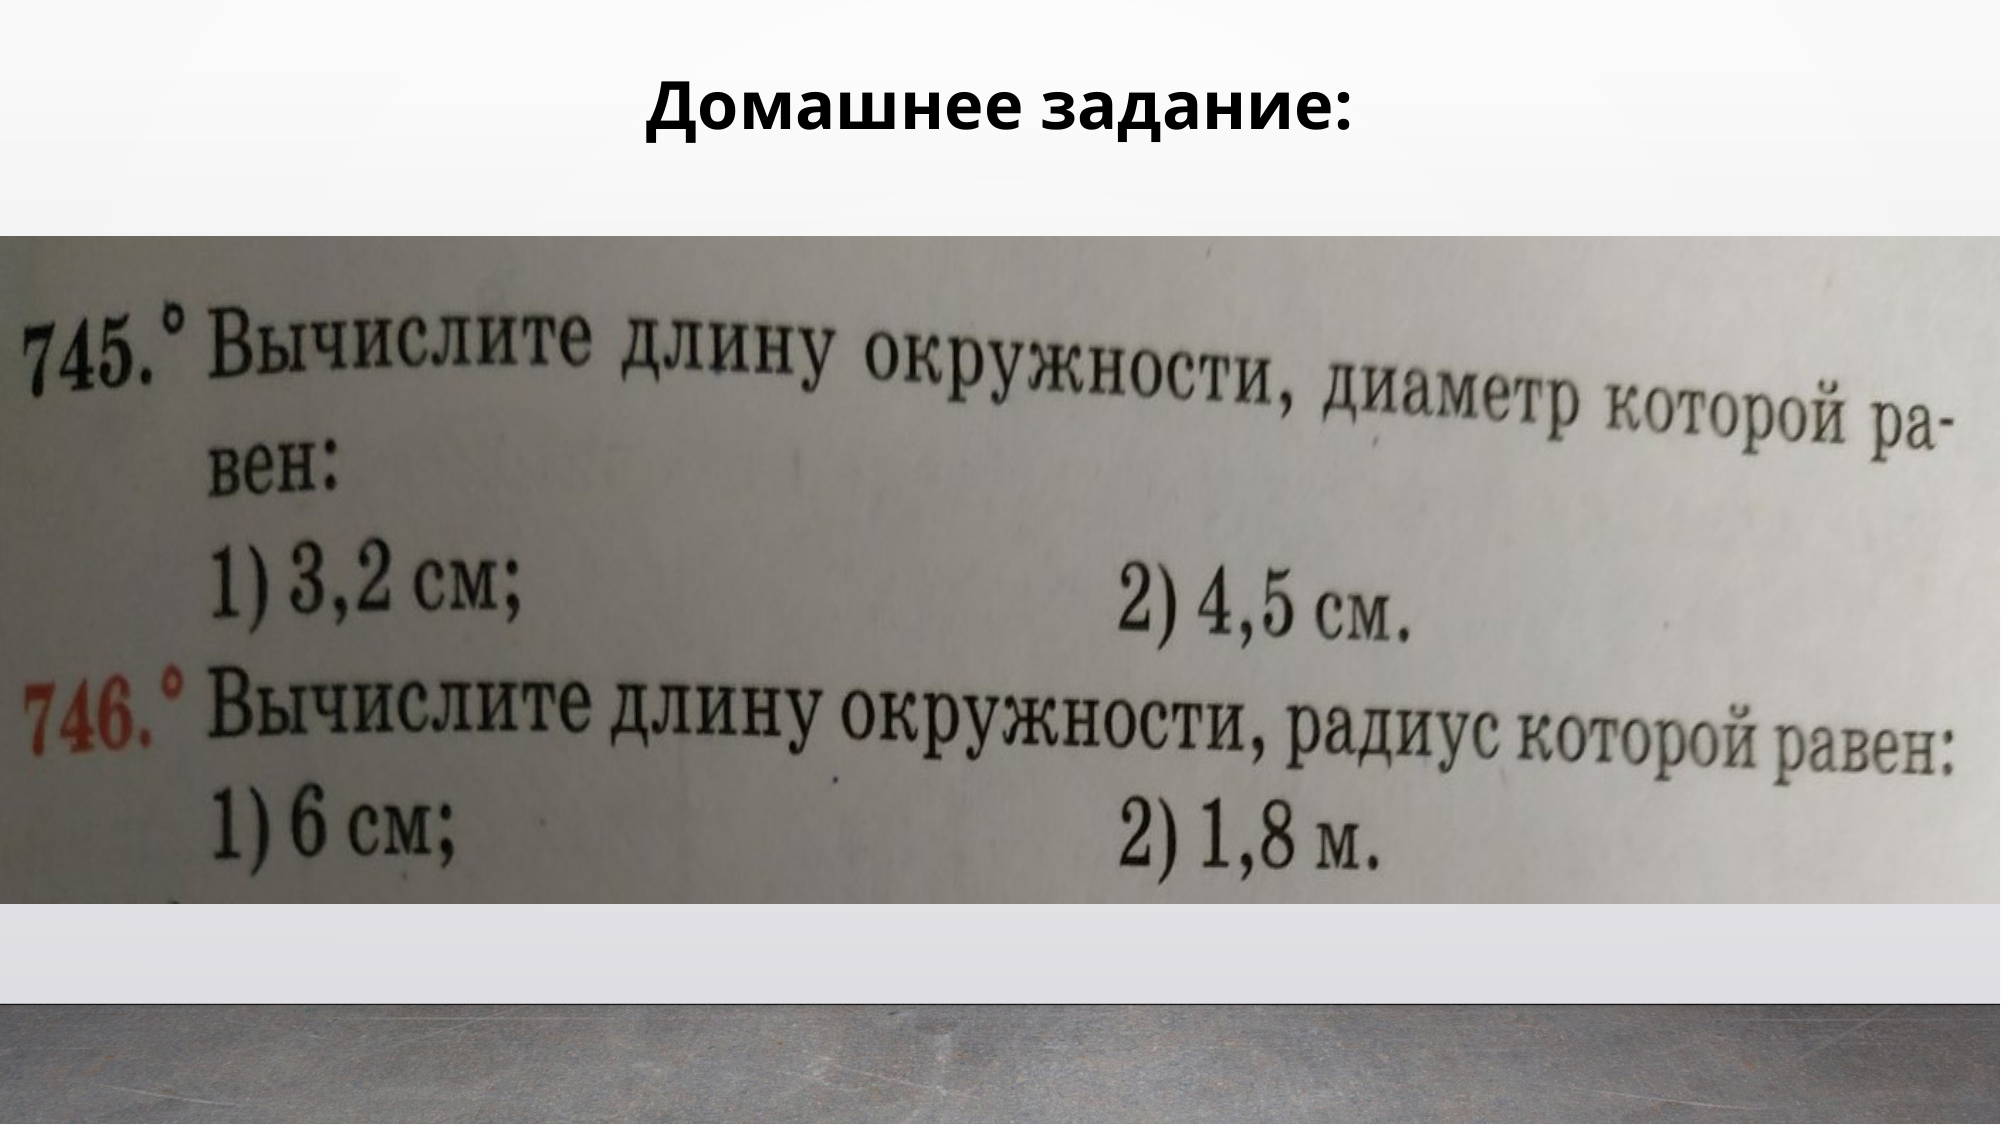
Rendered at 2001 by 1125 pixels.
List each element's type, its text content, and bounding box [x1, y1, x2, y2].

text_box Домашнее задание: [632, 55, 1368, 150]
picture [0, 1004, 2000, 1124]
picture [0, 236, 2000, 905]
